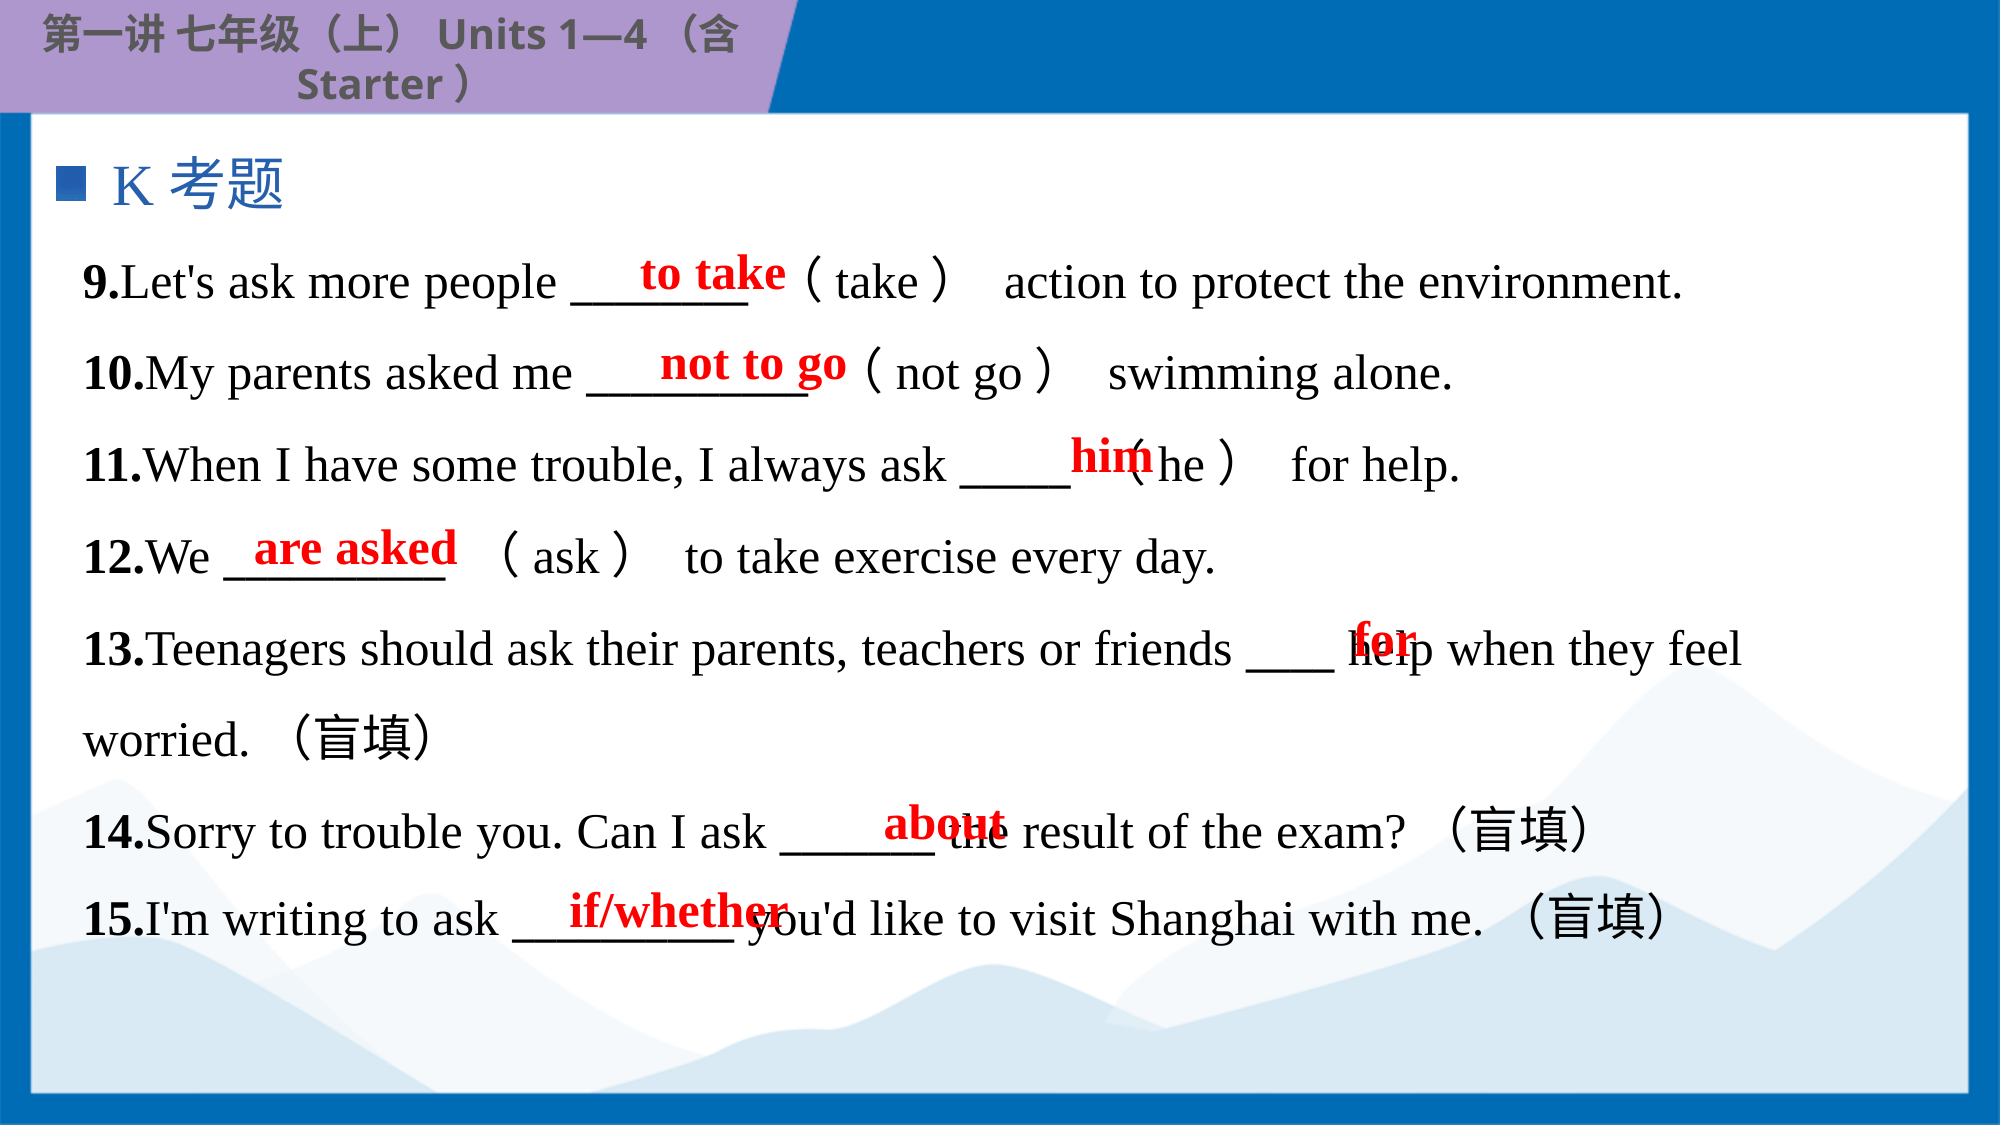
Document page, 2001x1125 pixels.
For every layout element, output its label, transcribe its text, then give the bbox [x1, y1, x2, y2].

text_box not to go [629, 301, 878, 380]
text_box him [1052, 395, 1172, 474]
text_box are asked [229, 487, 482, 565]
text_box if/whether [551, 850, 807, 929]
text_box about [865, 762, 1024, 841]
text_box to take [615, 212, 811, 290]
text_box K考题 [112, 146, 1917, 216]
picture [0, 0, 2000, 1125]
text_box for [1335, 578, 1436, 658]
text_box 9.Let's ask more people ________ （take） action to protect the environment. 10.My parents asked me __________ （not go） swimming alone. 11.When I have some trouble, I always ask _____ （he） for help. 12.We __________ （ask） to take exercise every day. 13.Teenagers should ask their parents, teachers or friends ____ help when they feel worried.（盲填） 14.Sorry to trouble you. Can I ask _______ the result of the exam?（盲填） 15.I'm writing to ask __________ you'd like to visit Shanghai with me.（盲填） [82, 216, 1917, 937]
